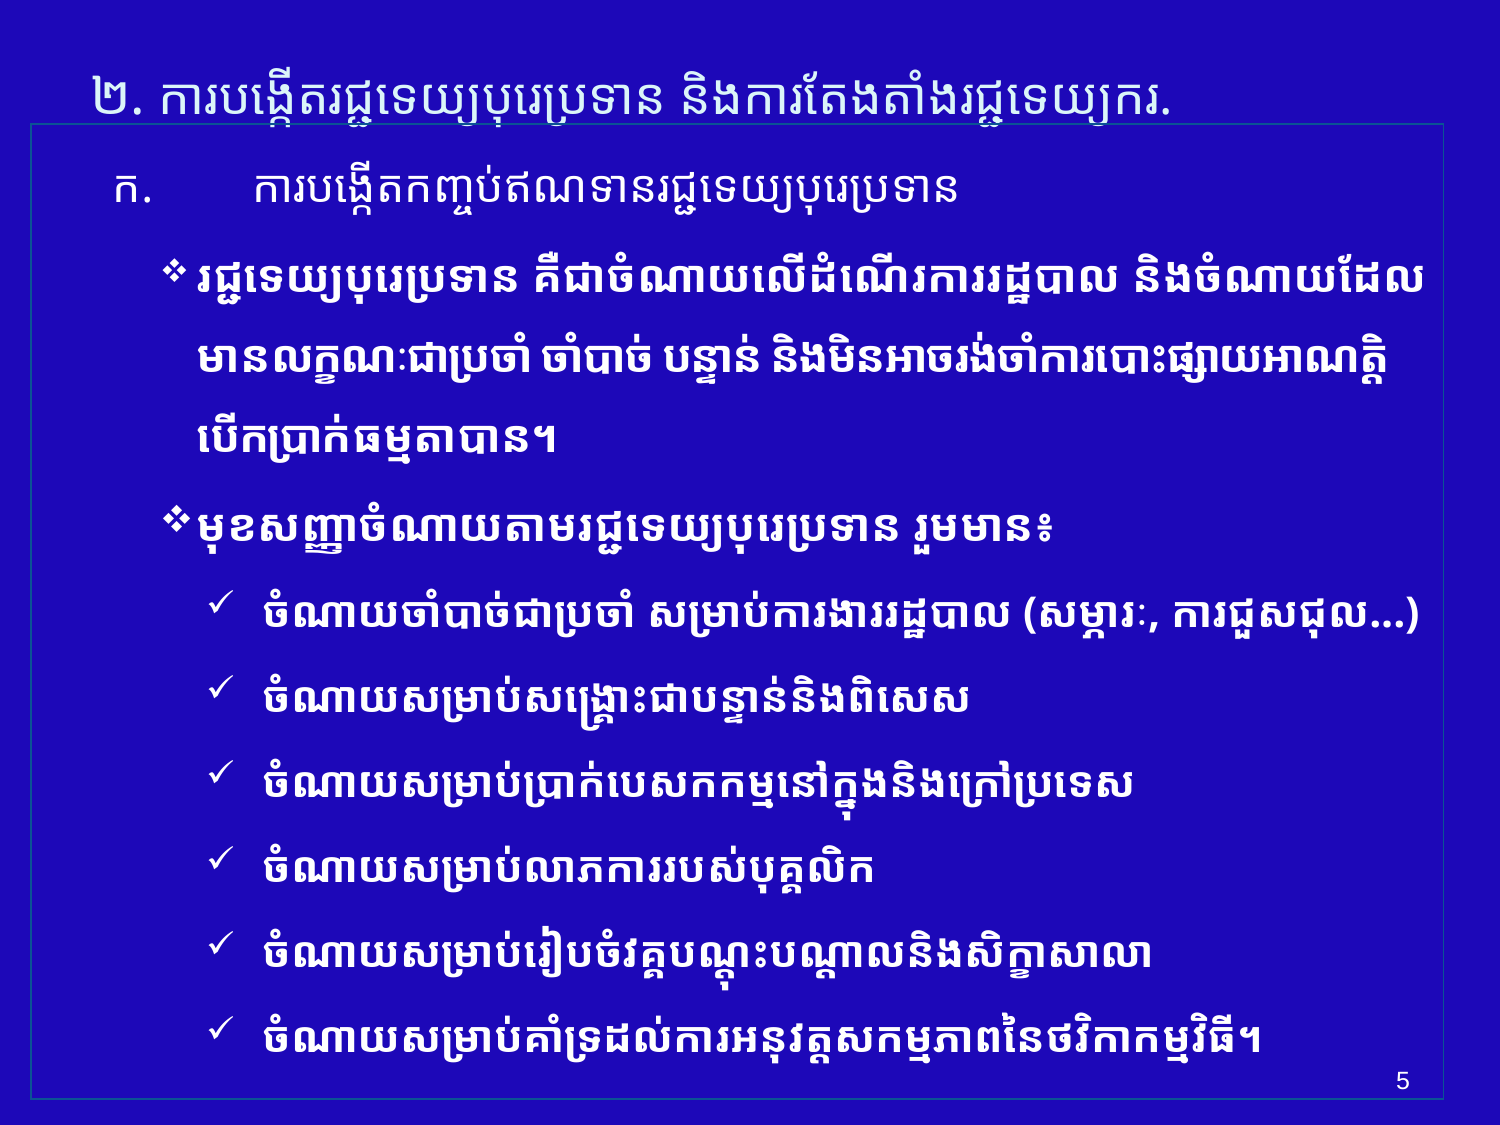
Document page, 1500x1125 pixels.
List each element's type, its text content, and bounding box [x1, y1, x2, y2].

list ក. ការបង្កើតកញ្ចប់ឥណទាន​​រជ្ជទេយ្យបុរេប្រទាន​​ ​រជ្ជទេយ្យបុរេប្រទាន​ គឺជាចំណាយលើដំណើរការរដ្ឋបាល និ​ងចំណាយ​ដែលមានលក្ខណៈ​ជាប្រចាំ ចាំបាច់ បន្ទាន់​ និ​ងមិនអាចរង់ចាំការបោះផ្សាយ​អាណត្តិបើកប្រាក់​​​ធម្មតាបាន​។ ​មុខសញ្ញាចំណាយ​តាមរជ្ជទេយ្យបុរេប្រទាន​ រួមមាន៖ ចំណាយចាំបាច់ជាប្រចាំ សម្រាប់ការងារ​រដ្ឋបាល​ (សម្ភារៈ, ការជួសជុល...) ចំណាយសម្រាប់​សង្គ្រោះជាបន្ទាន់​និង​ពិសេស ចំណាយ​សម្រាប់​ប្រាក់​បេសកកម្ម​នៅក្នុង​និងក្រៅប្រទេស​ ចំណាយ​សម្រាប់​លាភការ​របស់​បុគ្គលិក ចំណាយសម្រាប់​រៀបចំវគ្គបណ្តុះបណ្តាល​និង​សិក្ខាសាលា ចំណាយសម្រាប់គាំទ្រដល់ការអនុវត្ត​សកម្មភាព​នៃថវិកាកម្មវិធី។ [30, 123, 1444, 1100]
slide_number 5 [1299, 1042, 1425, 1103]
title ២. ការបង្កើត​រជ្ជទេយ្យ​បុរេប្រទាន​ និង​ការ​តែងតាំងរជ្ជទេយ្យករ. [74, 24, 1401, 123]
